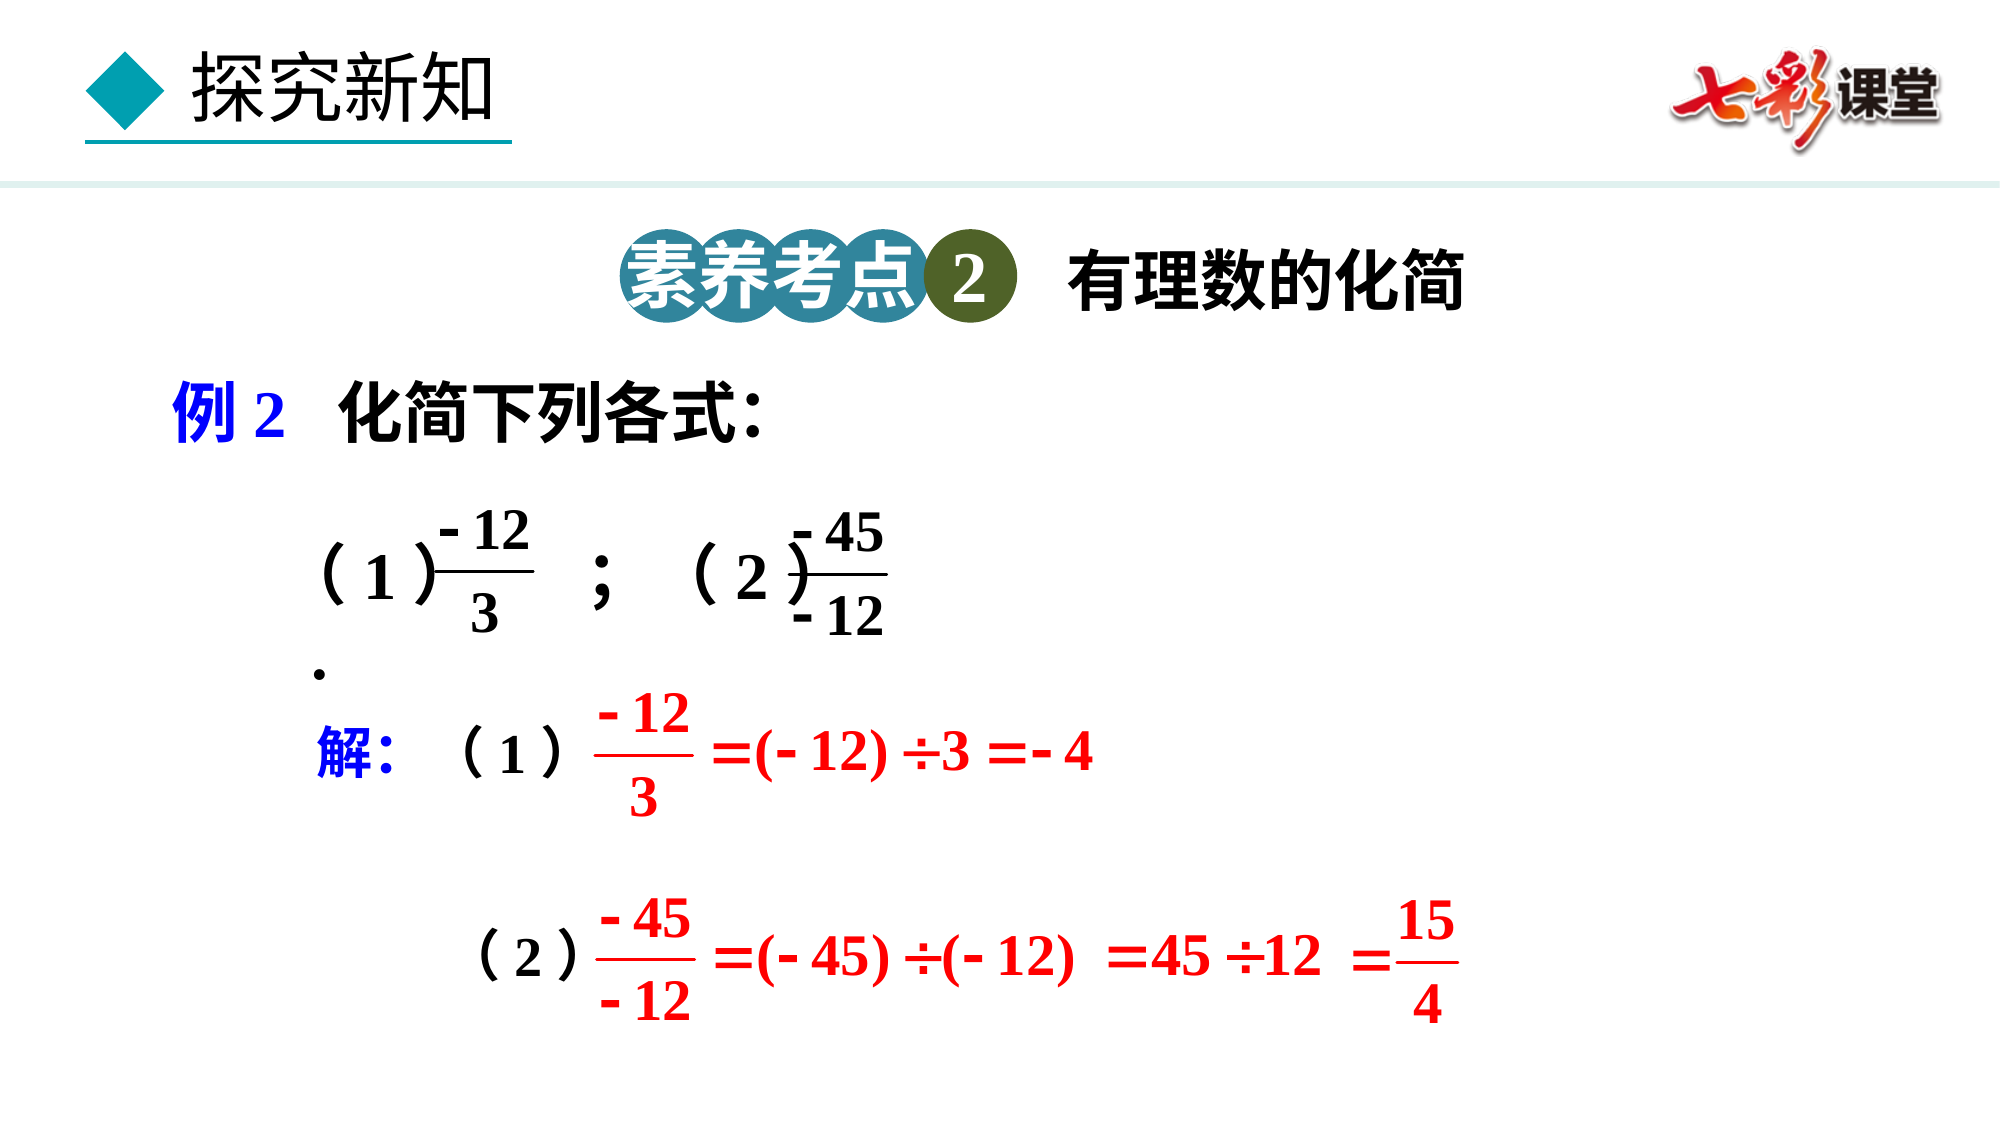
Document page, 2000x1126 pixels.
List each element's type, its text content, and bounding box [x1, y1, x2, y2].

text_box （1） ；（2） . [260, 522, 1010, 703]
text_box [586, 876, 1085, 1035]
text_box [1338, 879, 1473, 1038]
text_box 例2 化简下列各式： [151, 360, 840, 461]
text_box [1093, 919, 1332, 991]
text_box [425, 488, 544, 647]
picture [1666, 42, 1948, 157]
text_box 解：（1） （2） [296, 707, 633, 998]
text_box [610, 221, 1599, 328]
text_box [584, 672, 1107, 831]
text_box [778, 491, 898, 650]
